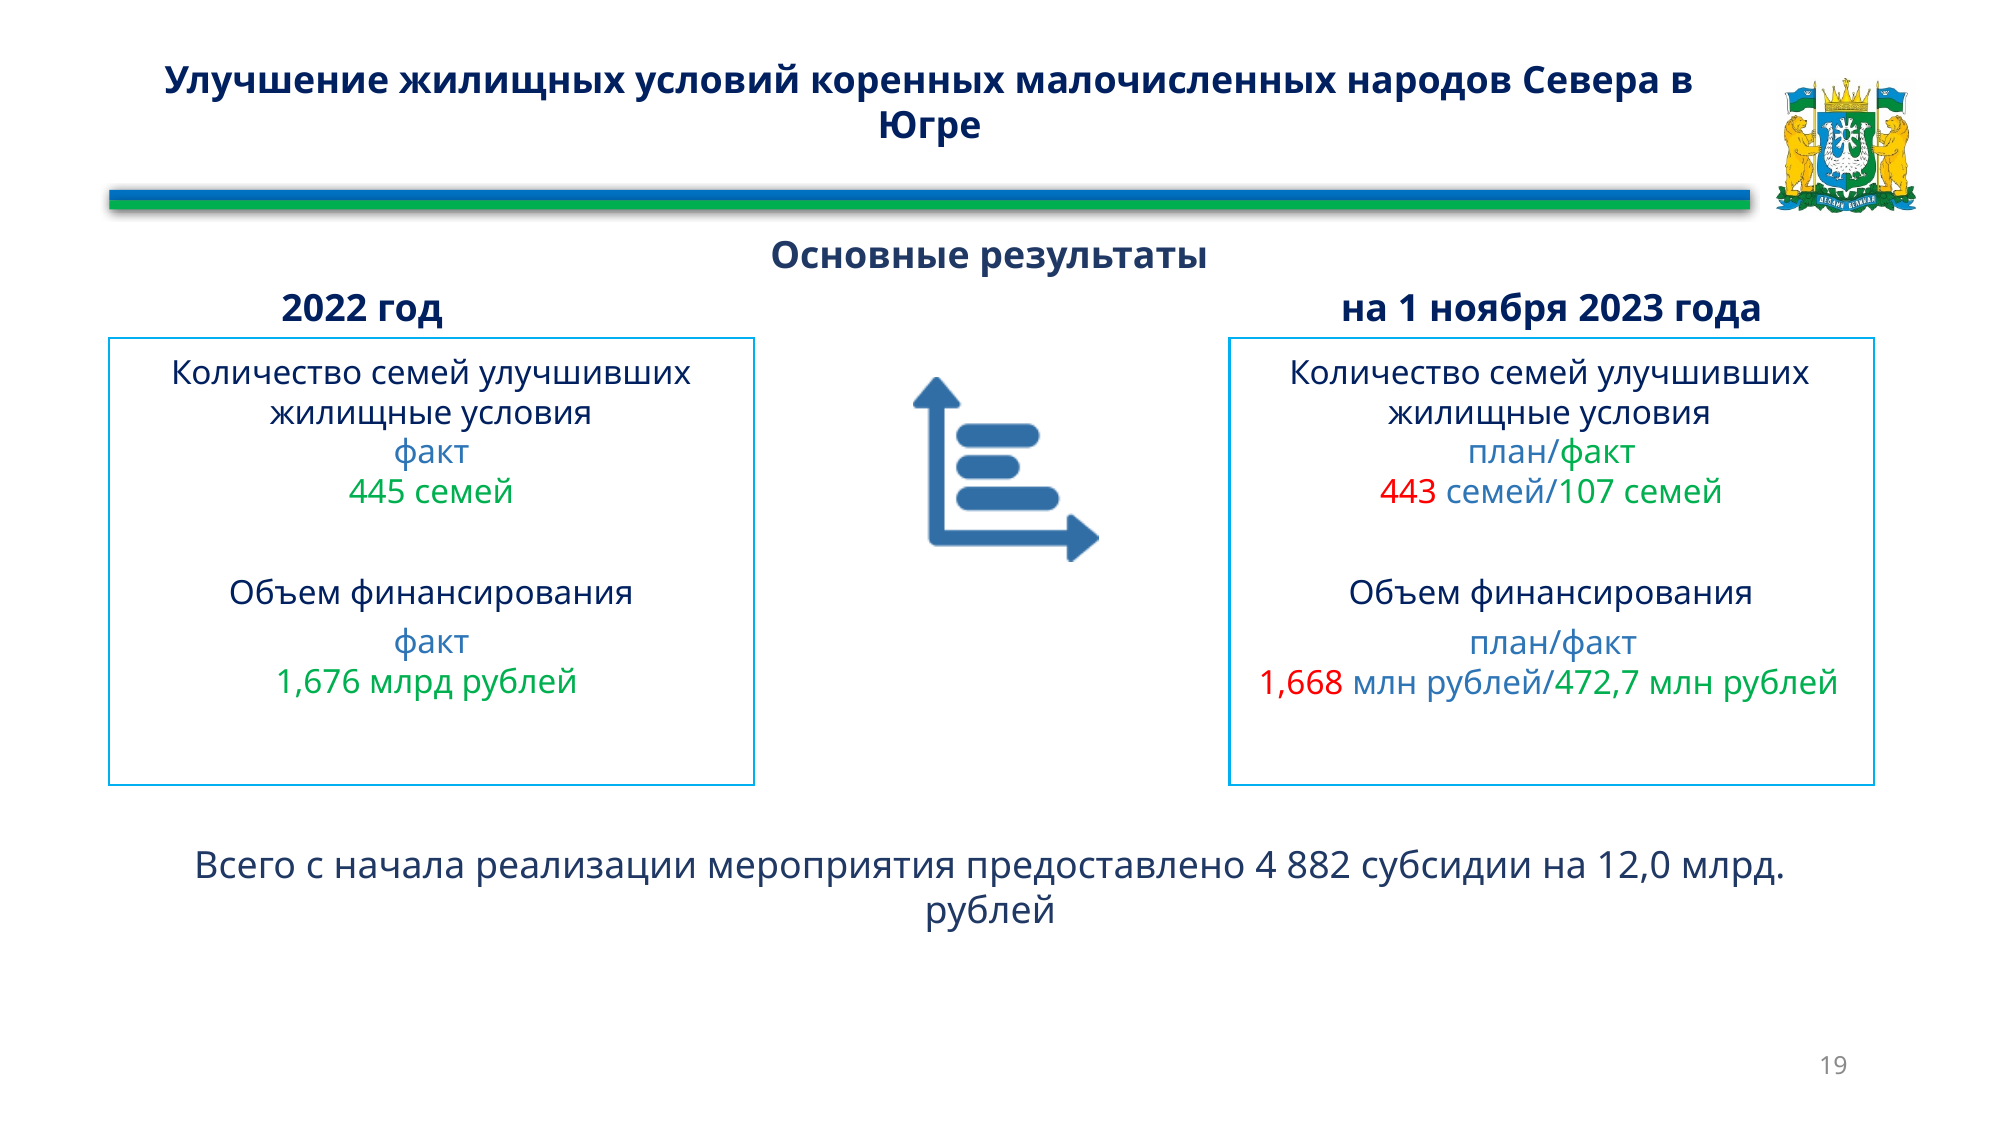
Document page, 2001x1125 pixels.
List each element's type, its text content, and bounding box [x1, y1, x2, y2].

text_box Всего с начала реализации мероприятия предоставлено 4 882 субсидии на 12,0 млрд. рублей [109, 833, 1872, 939]
text_box Улучшение жилищных условий коренных малочисленных народов Севера в Югре [109, 14, 1750, 185]
text_box на 1 ноября 2023 года [1229, 276, 1874, 337]
picture [913, 377, 1099, 562]
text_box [1229, 338, 1876, 785]
text_box 19 [1412, 1042, 1863, 1103]
picture [1776, 78, 1916, 213]
text_box Основные результаты [720, 223, 1259, 284]
text_box 2022 год [109, 276, 754, 337]
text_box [109, 189, 1750, 210]
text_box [109, 338, 754, 785]
